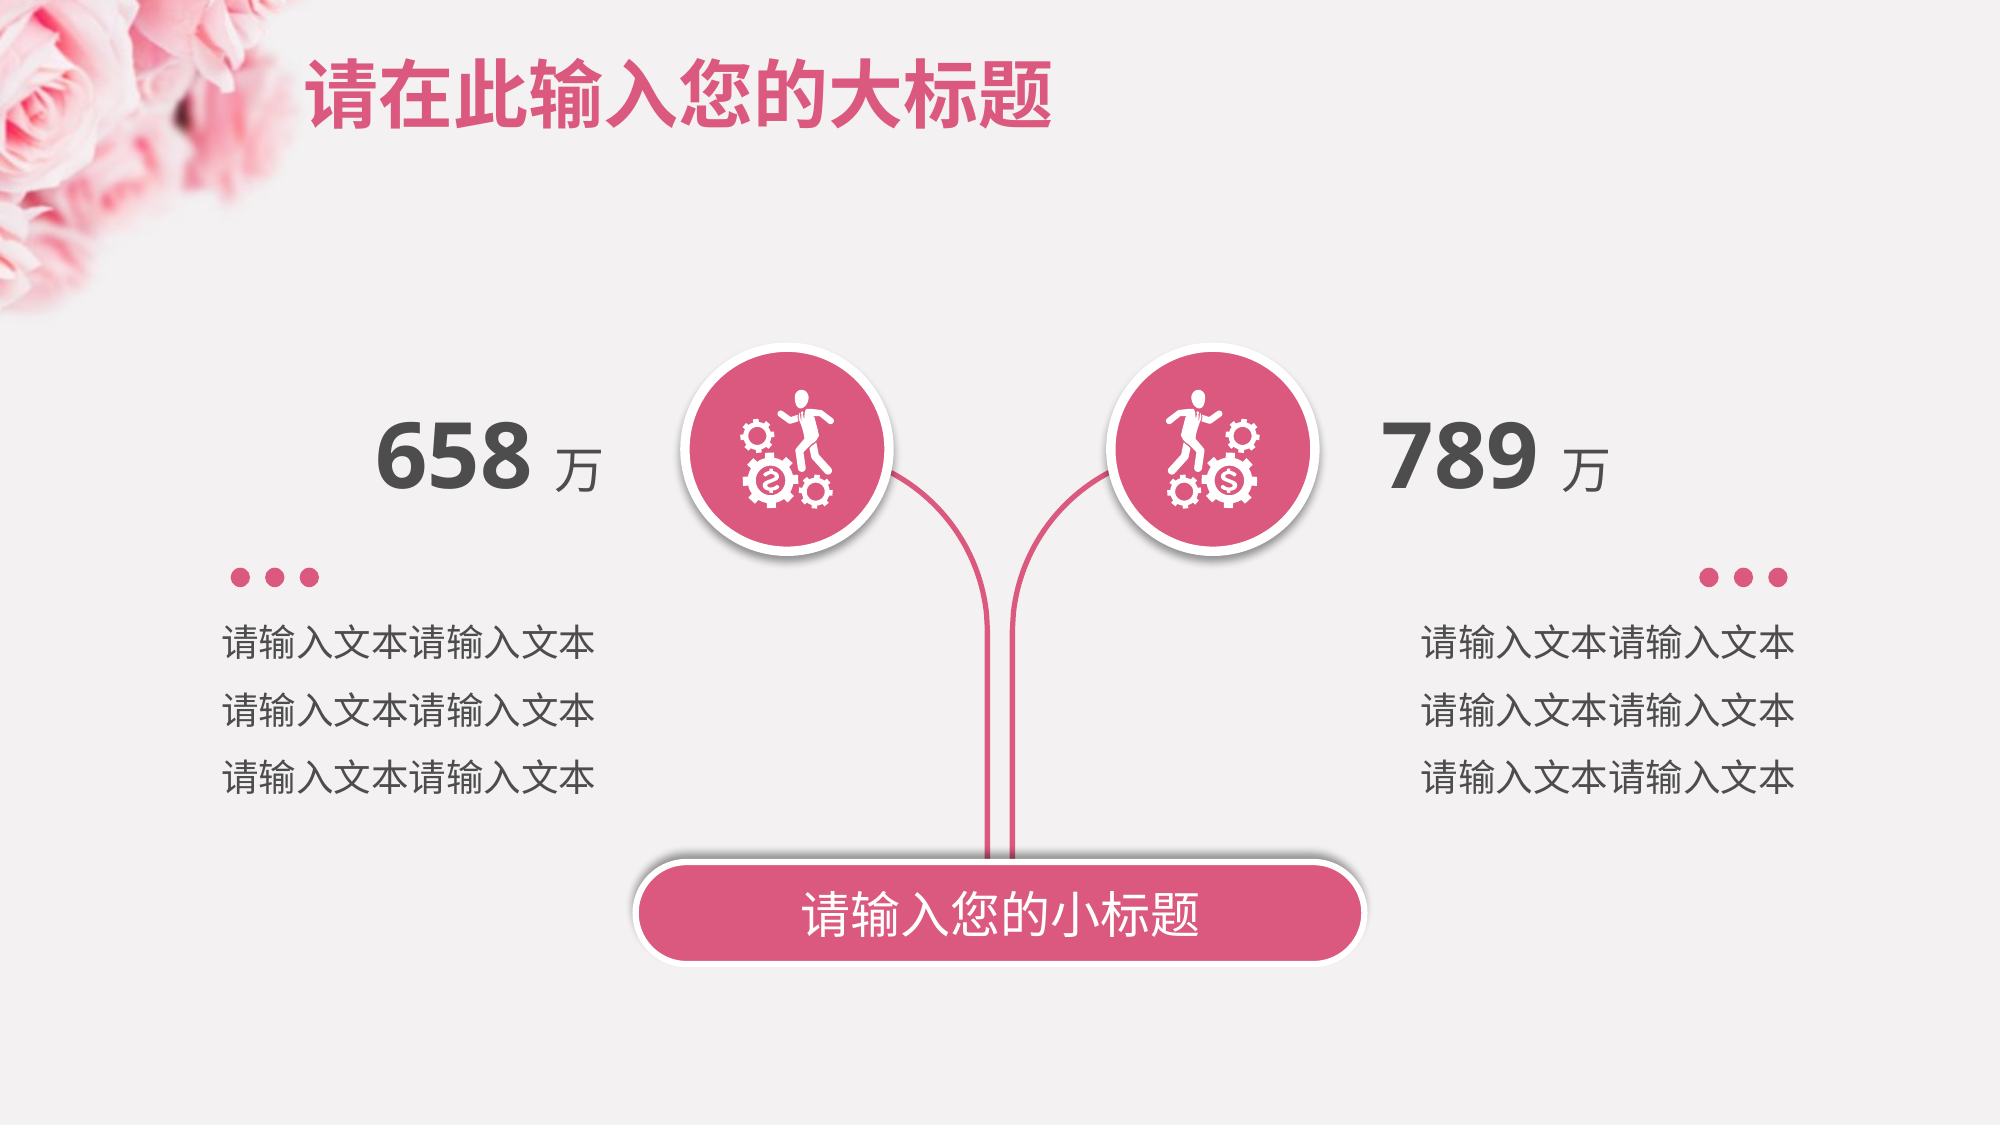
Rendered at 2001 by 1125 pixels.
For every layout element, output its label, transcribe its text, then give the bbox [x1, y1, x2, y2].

text_box 658万 [317, 389, 663, 515]
text_box [1225, 418, 1260, 453]
picture [0, 0, 2000, 1125]
text_box [1201, 452, 1258, 509]
text_box [1109, 346, 1316, 553]
text_box [1191, 389, 1206, 409]
text_box [683, 346, 891, 553]
text_box [264, 566, 286, 589]
text_box [777, 408, 834, 475]
text_box [1698, 566, 1720, 589]
text_box [1167, 474, 1202, 509]
text_box [740, 418, 775, 453]
text_box [1166, 408, 1223, 475]
text_box [229, 566, 252, 589]
text_box 请输入您的小标题 [634, 860, 1366, 966]
text_box [742, 452, 799, 509]
text_box [892, 470, 992, 849]
text_box 789万 [1323, 389, 1670, 515]
text_box [1732, 566, 1755, 589]
title 请在此输入您的大标题 [288, 16, 1876, 182]
text_box [1767, 566, 1789, 589]
text_box [1008, 470, 1107, 849]
text_box 请输入文本请输入文本请输入文本请输入文本请输入文本请输入文本 [201, 586, 617, 810]
text_box [794, 389, 809, 409]
text_box 请输入文本请输入文本请输入文本请输入文本请输入文本请输入文本 [1400, 586, 1816, 810]
text_box [798, 474, 833, 509]
text_box [298, 566, 321, 589]
